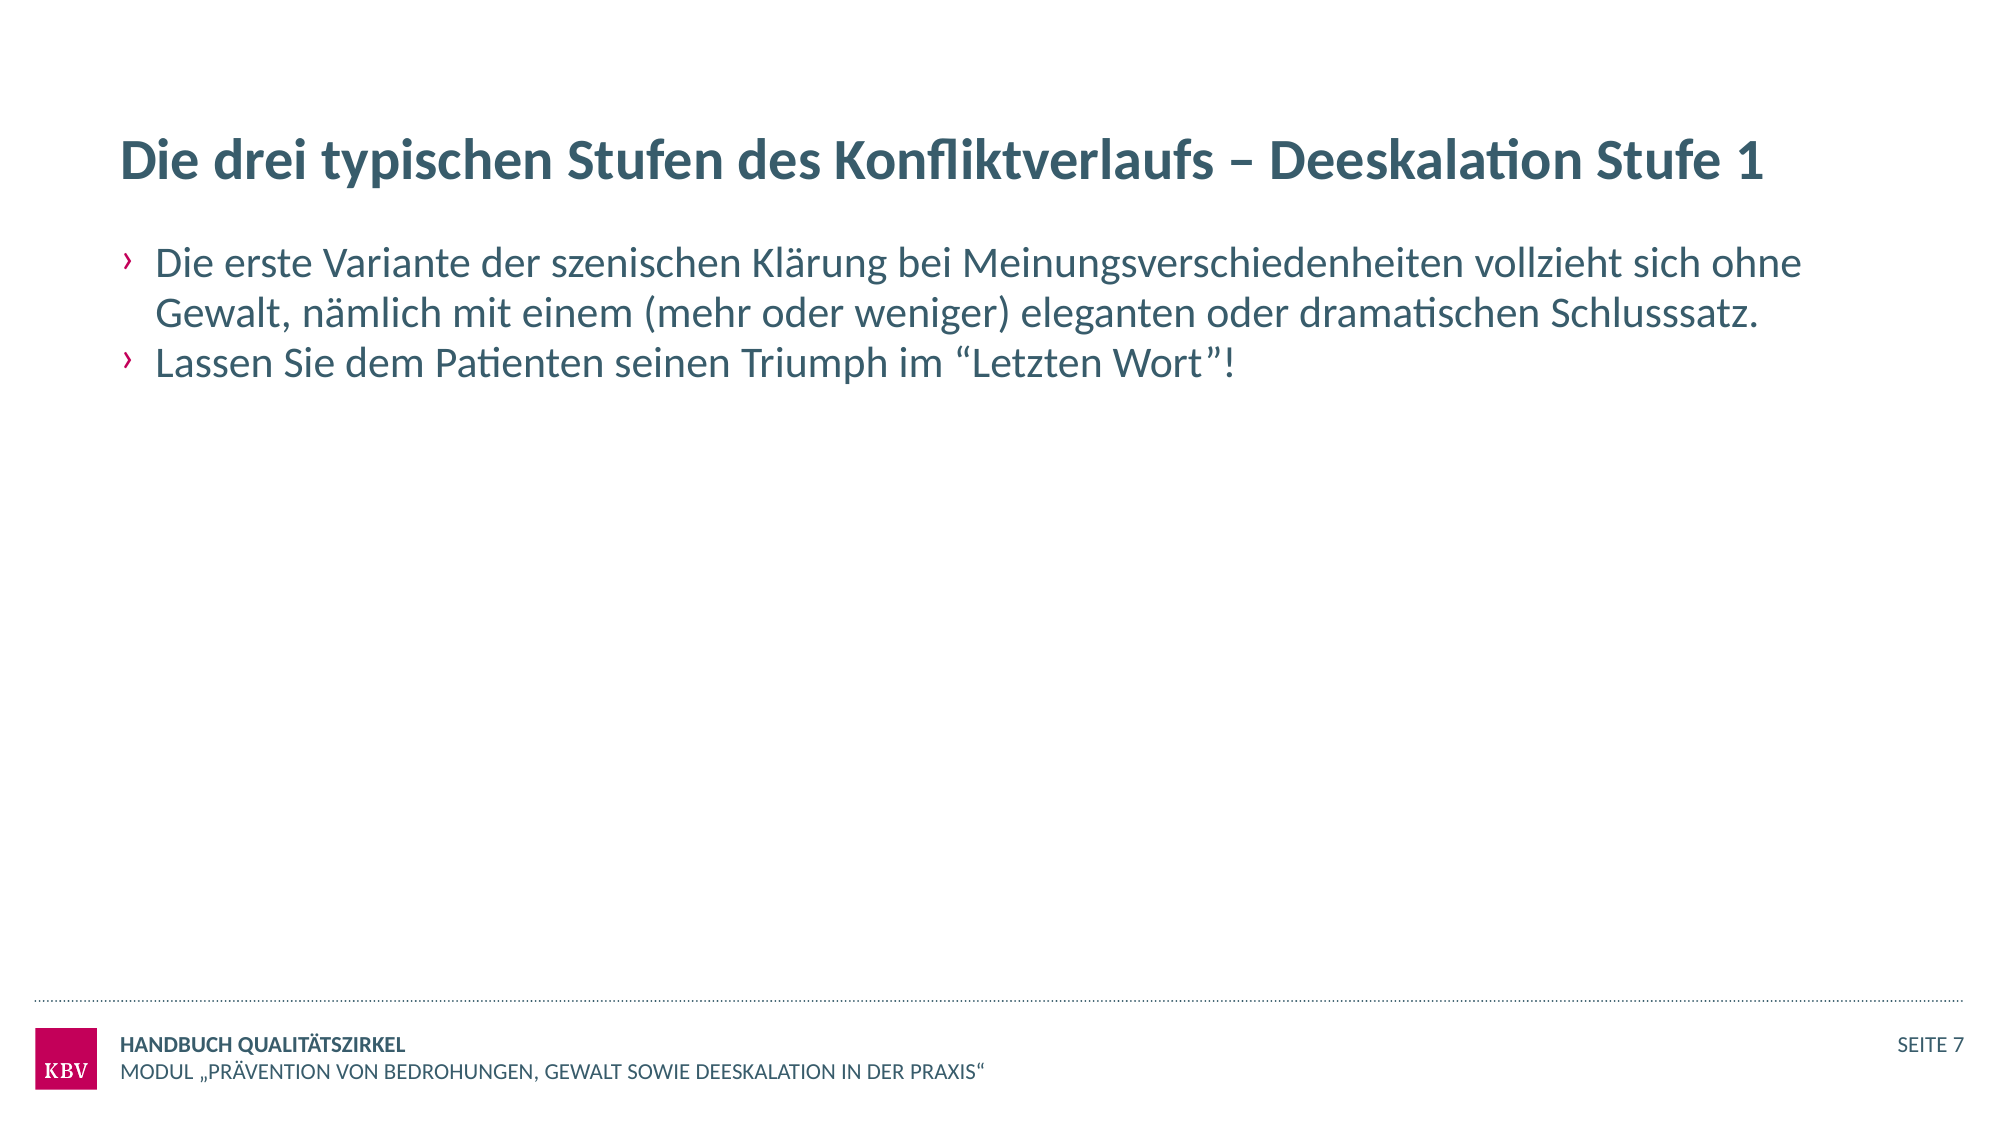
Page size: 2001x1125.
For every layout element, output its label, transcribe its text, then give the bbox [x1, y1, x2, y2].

slide_number Modul „Prävention von Bedrohungen, Gewalt sowie Deeskalation in der Praxis“ [120, 1057, 1668, 1084]
slide_number Seite 7 [1787, 1030, 1965, 1057]
list Die erste Variante der szenischen Klärung bei Meinungsverschiedenheiten vollzieht sich ohne Gewalt, nämlich mit einem (mehr oder weniger) eleganten oder dramatischen Schlusssatz. Lassen Sie dem Patienten seinen Triumph im “Letzten Wort”! [120, 237, 1880, 945]
footer Handbuch Qualitätszirkel [120, 1030, 1668, 1057]
title Die drei typischen Stufen des Konfliktverlaufs – Deeskalation Stufe 1 [120, 129, 1880, 201]
